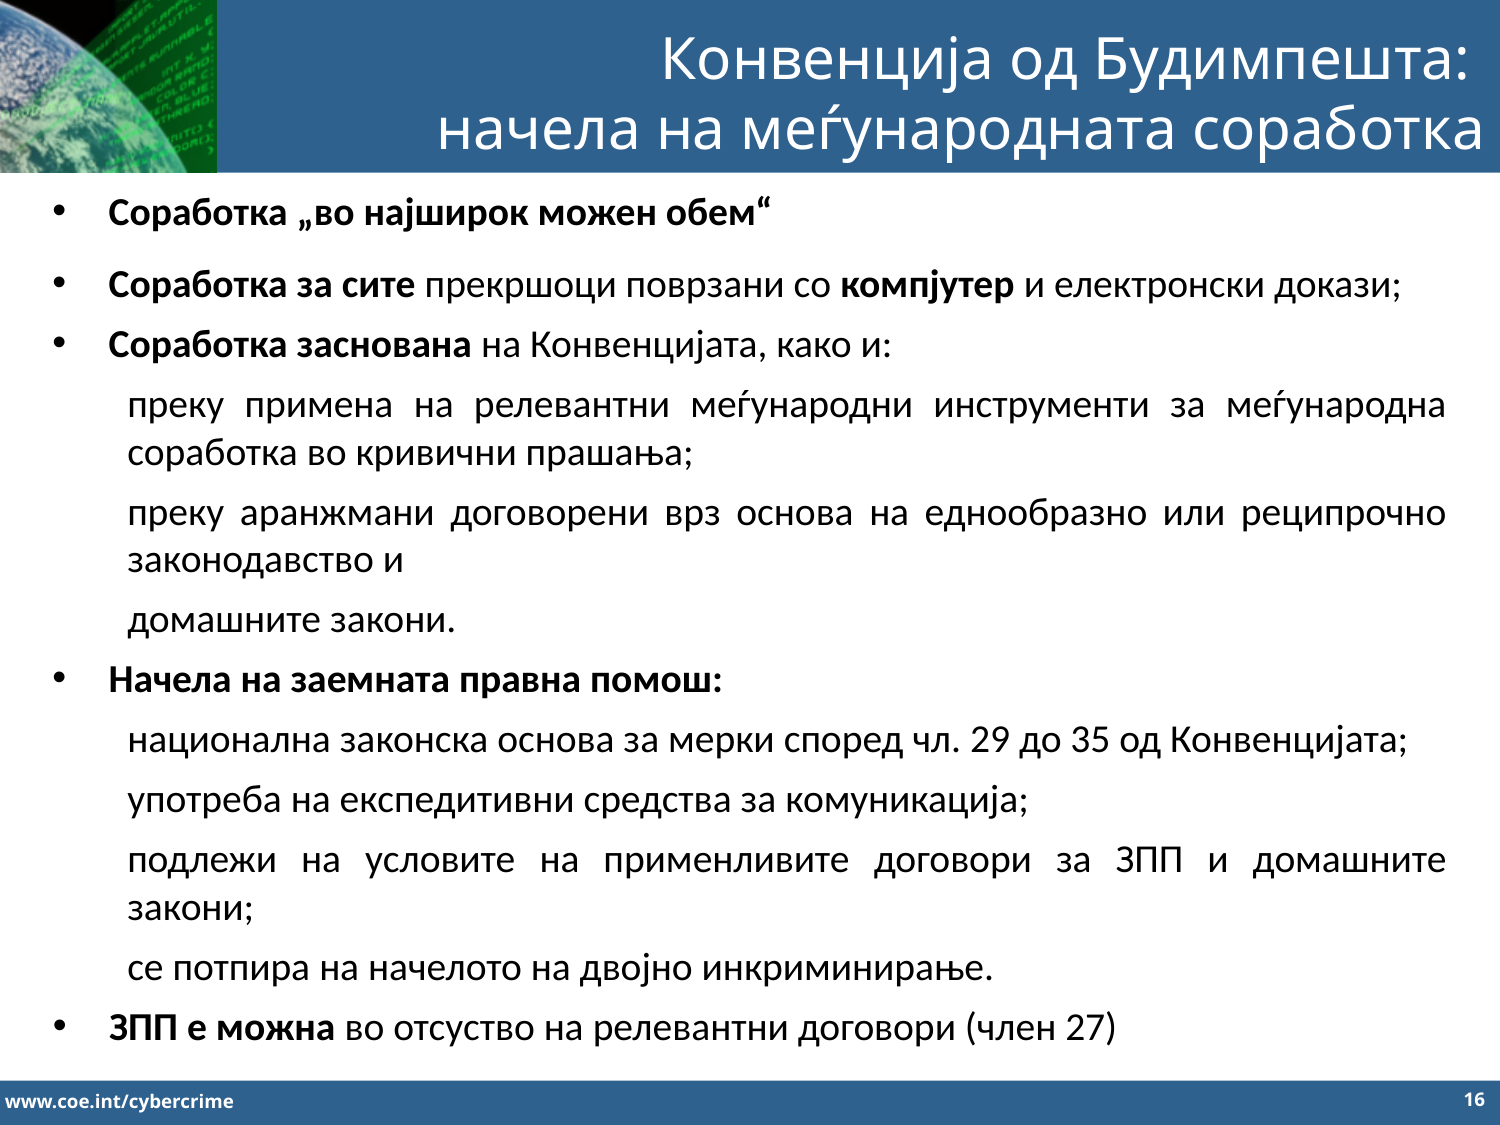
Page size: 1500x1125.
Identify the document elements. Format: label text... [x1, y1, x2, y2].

text_box Конвенција од Будимпешта: начела на меѓународната соработка [200, 14, 1500, 169]
text_box Соработка „во најширок можен обем“ Соработка за сите прекршоци поврзани со компјутер и електронски докази; Соработка заснована на Конвенцијата, како и: преку примена на релевантни меѓународни инструменти за меѓународна соработка во кривични прашања; преку аранжмани договорени врз основа на еднообразно или реципрочно законодавство и домашните закони. Начела на заемната правна помош: национална законска основа за мерки според чл. 29 до 35 од Конвенцијата; употреба на експедитивни средства за комуникација; подлежи на условите на применливите договори за ЗПП и домашните закони; се потпира на начелото на двојно инкриминирање. ЗПП е можна во отсуство на релевантни договори (член 27) [37, 178, 1463, 1056]
slide_number 16 [1149, 1079, 1500, 1125]
picture [0, 1, 217, 173]
